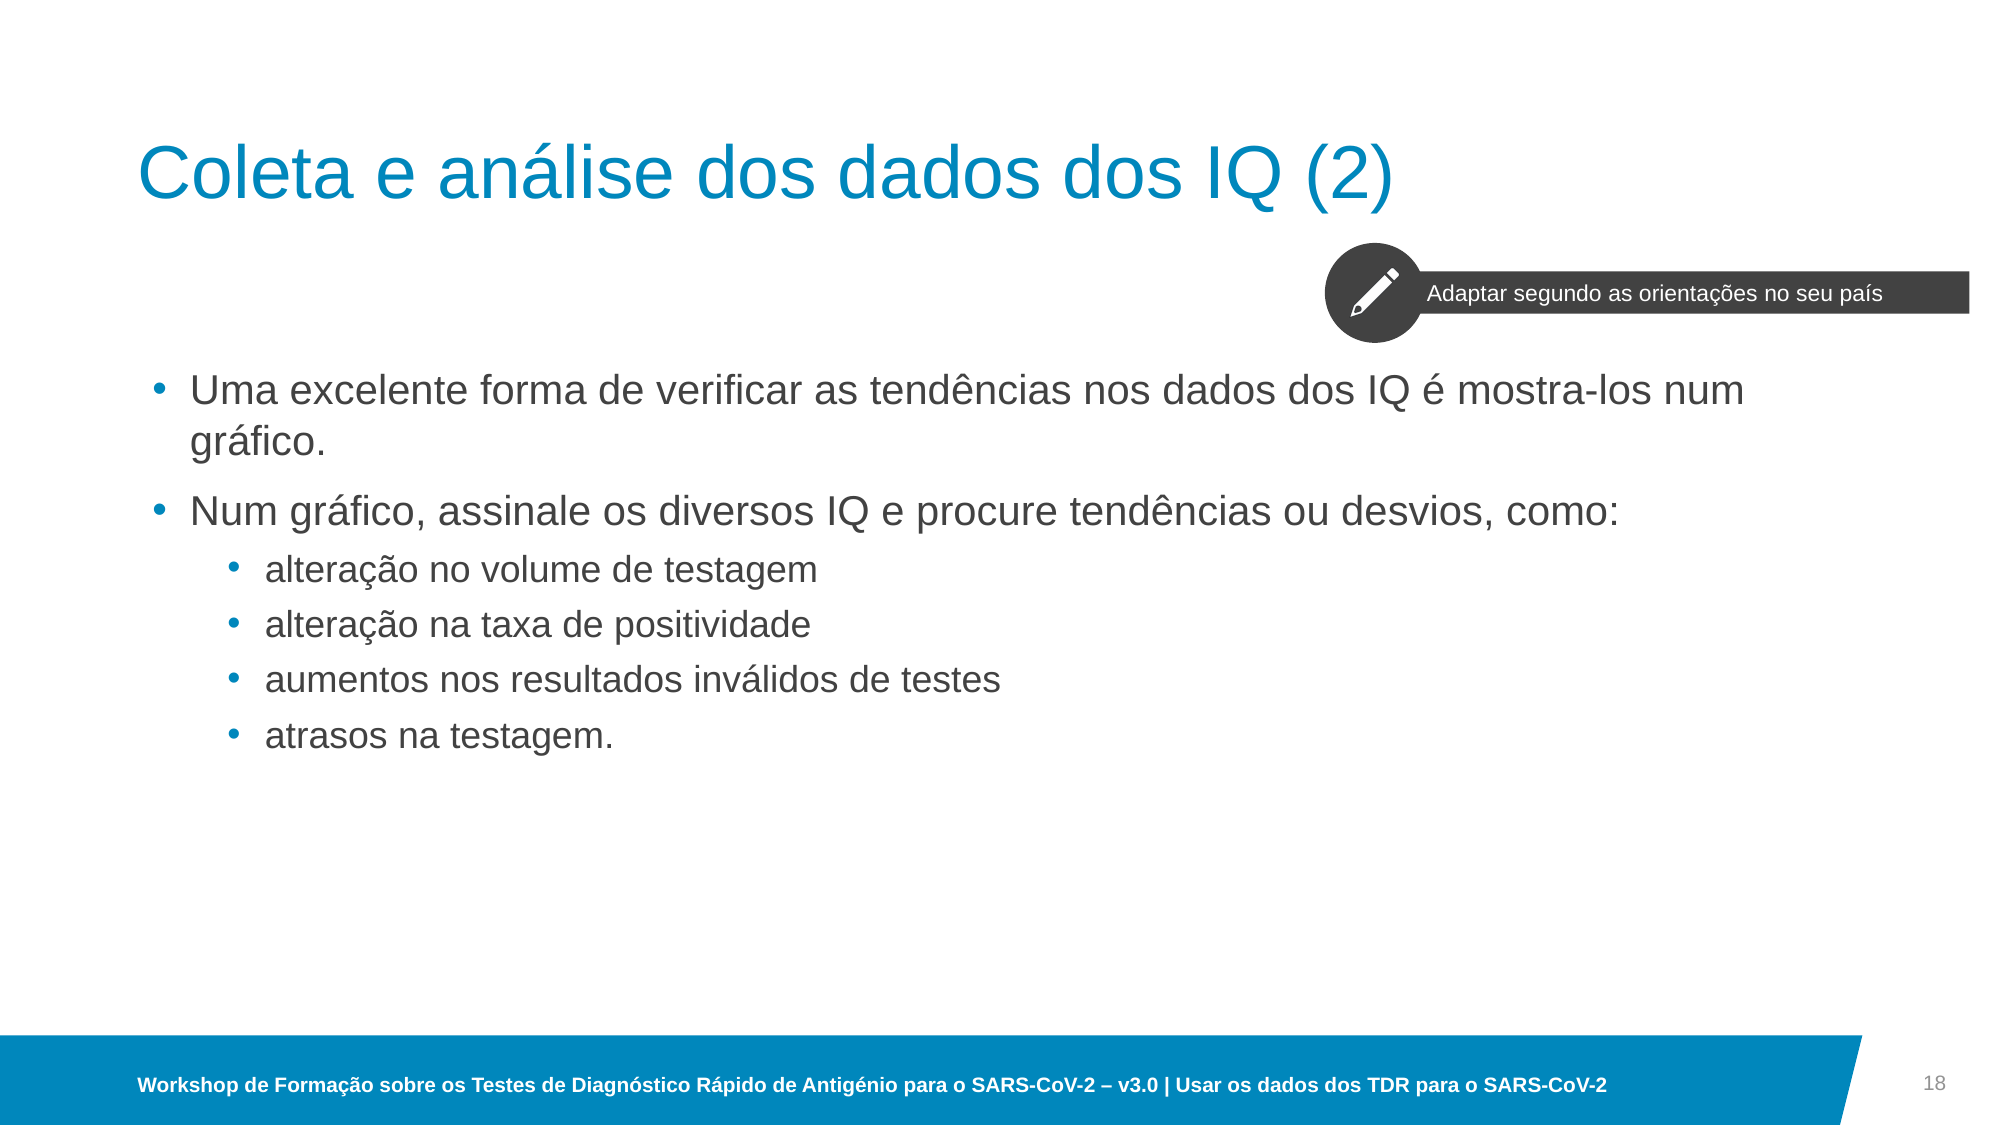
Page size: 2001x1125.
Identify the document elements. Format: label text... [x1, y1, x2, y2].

slide_number 18 [1862, 1035, 1947, 1125]
footer Workshop de Formação sobre os Testes de Diagnóstico Rápido de Antigénio para o SARS-CoV-2 – v3.0 | Usar os dados dos TDR para o SARS-CoV-2 [137, 1042, 1771, 1125]
title Coleta e análise dos dados dos IQ (2) [137, 59, 1863, 215]
list Uma excelente forma de verificar as tendências nos dados dos IQ é mostra-los num gráfico. Num gráfico, assinale os diversos IQ e procure tendências ou desvios, como: alteração no volume de testagem alteração na taxa de positividade aumentos nos resultados inválidos de testes atrasos na testagem. [137, 284, 1863, 1014]
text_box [1325, 243, 1970, 342]
